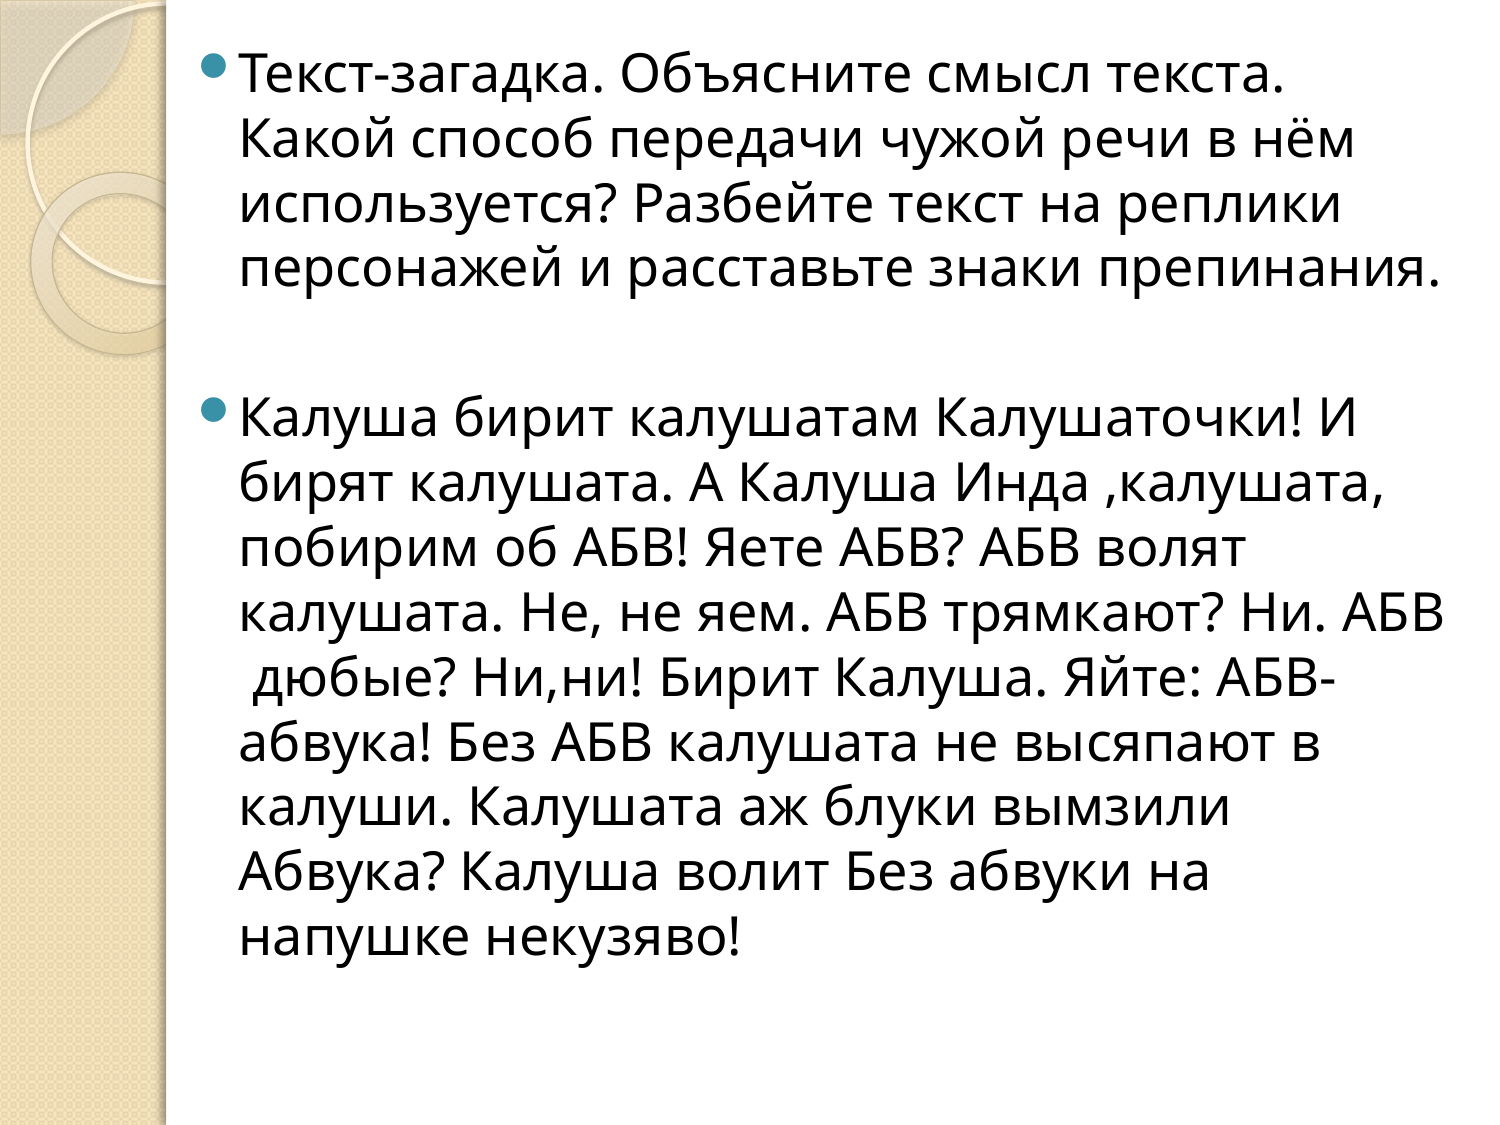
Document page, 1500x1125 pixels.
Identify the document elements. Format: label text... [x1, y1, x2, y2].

list Текст-загадка. Объясните смысл текста. Какой способ передачи чужой речи в нём используется? Разбейте текст на реплики персонажей и расставьте знаки препинания. Калуша бирит калушатам Калушаточки! И бирят калушата. А Калуша Инда ,калушата, побирим об АБВ! Яете АБВ? АБВ волят калушата. Не, не яем. АБВ трямкают? Ни. АБВ дюбые? Ни,ни! Бирит Калуша. Яйте: АБВ- абвука! Без АБВ калушата не высяпают в калуши. Калушата аж блуки вымзили Абвука? Калуша волит Без абвуки на напушке некузяво! [171, 30, 1466, 1025]
